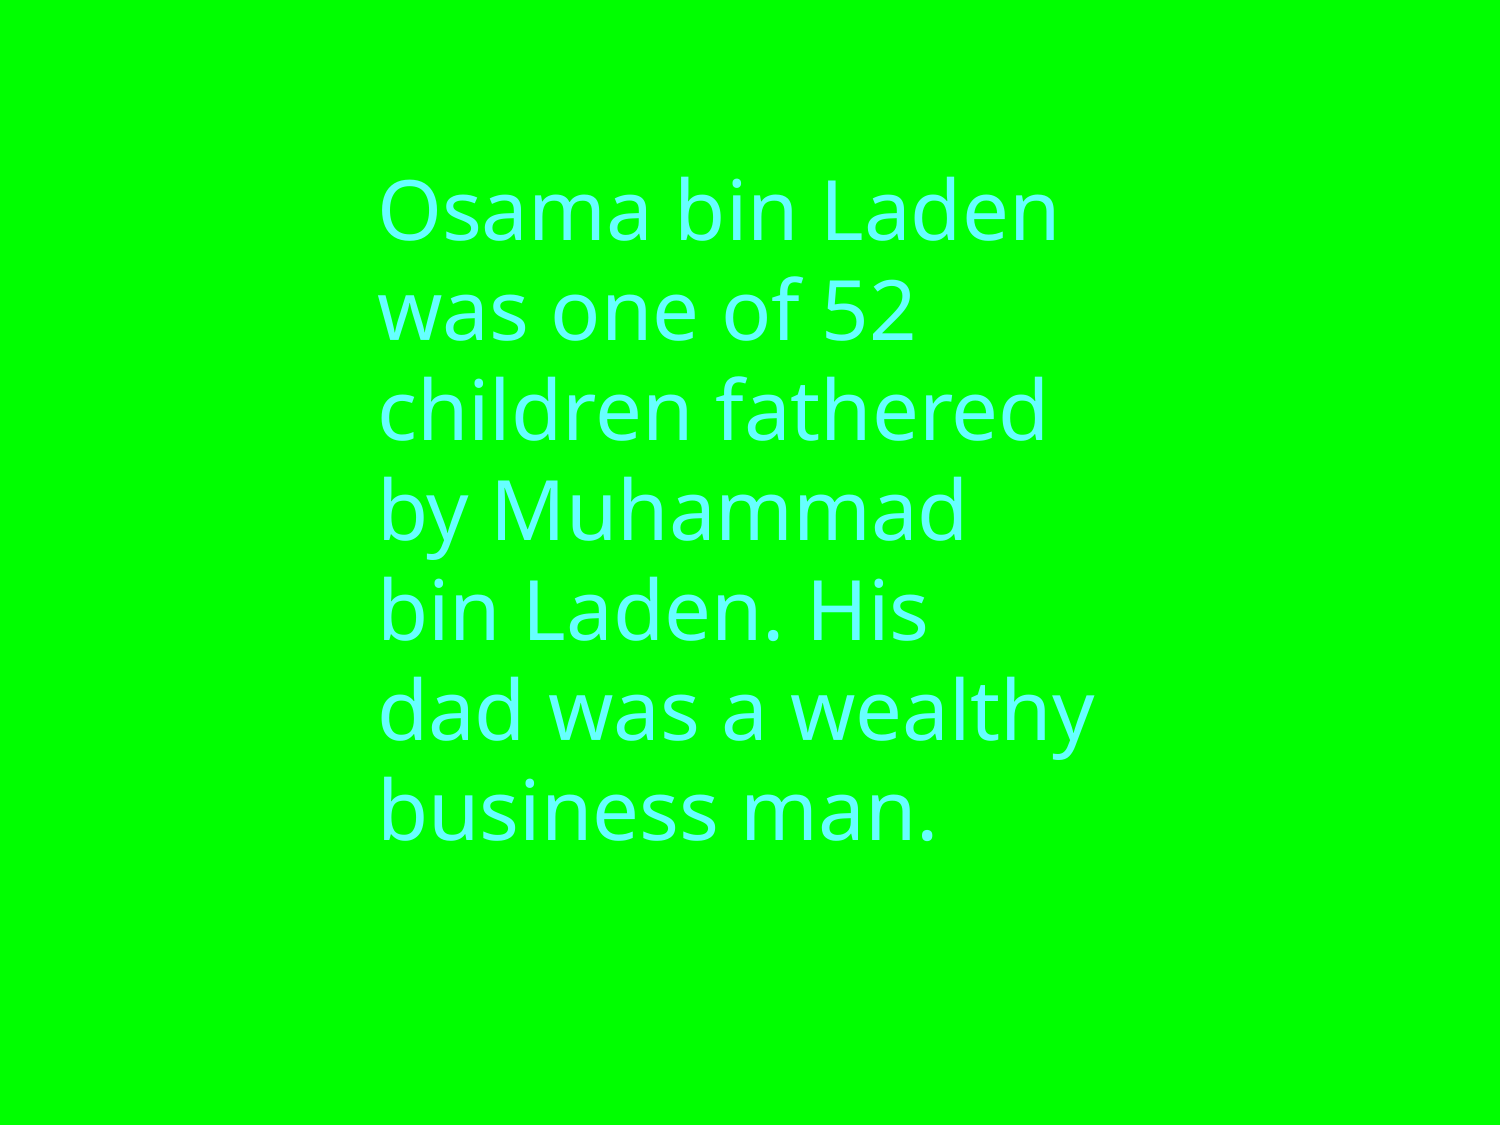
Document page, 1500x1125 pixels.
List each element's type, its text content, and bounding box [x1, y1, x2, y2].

text_box Osama bin Laden was one of 52 children fathered by Muhammad bin Laden. His dad was a wealthy business man. [362, 149, 1113, 865]
